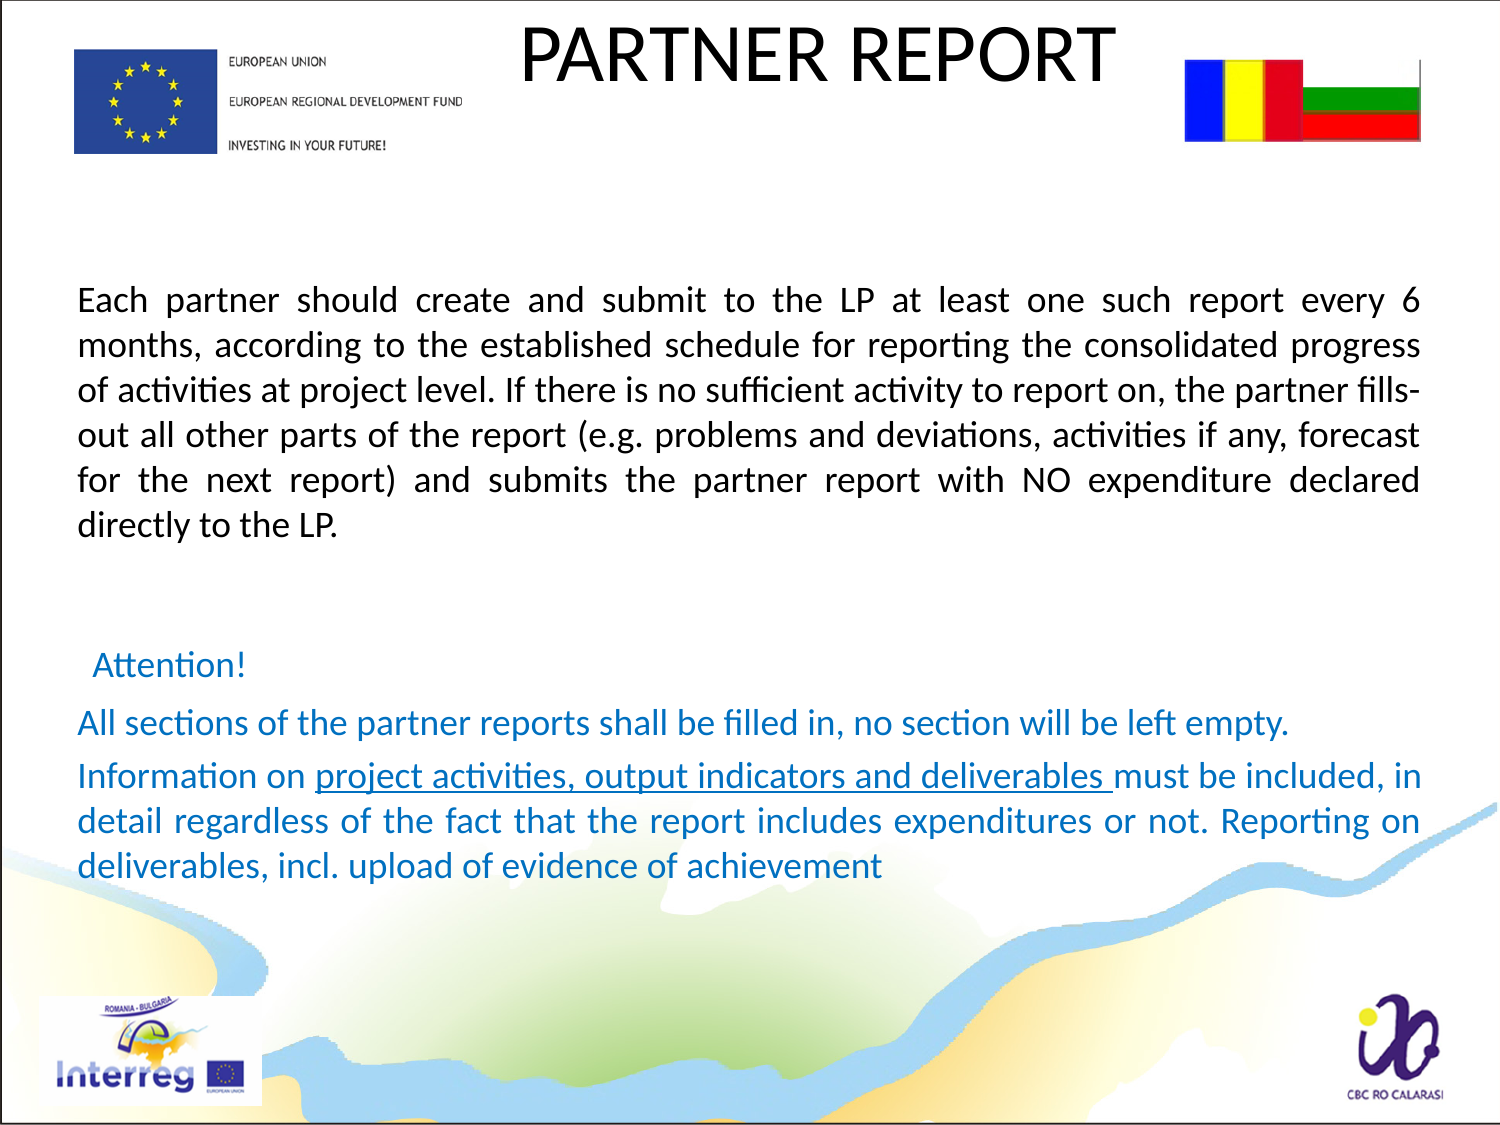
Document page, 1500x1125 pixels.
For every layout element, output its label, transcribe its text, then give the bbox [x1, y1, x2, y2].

picture [0, 0, 1500, 1125]
list Each partner should create and submit to the LP at least one such report every 6 months, according to the established schedule for reporting the consolidated progress of activities at project level. If there is no sufficient activity to report on, the partner fills-out all other parts of the report (e.g. problems and deviations, activities if any, forecast for the next report) and submits the partner report with NO expenditure declared directly to the LP. Attention! All sections of the partner reports shall be filled in, no section will be left empty. Information on project activities, output indicators and deliverables must be included, in detail regardless of the fact that the report includes expenditures or not. Reporting on deliverables, incl. upload of evidence of achievement [62, 162, 1438, 976]
title PARTNER REPORT [499, 63, 1138, 162]
